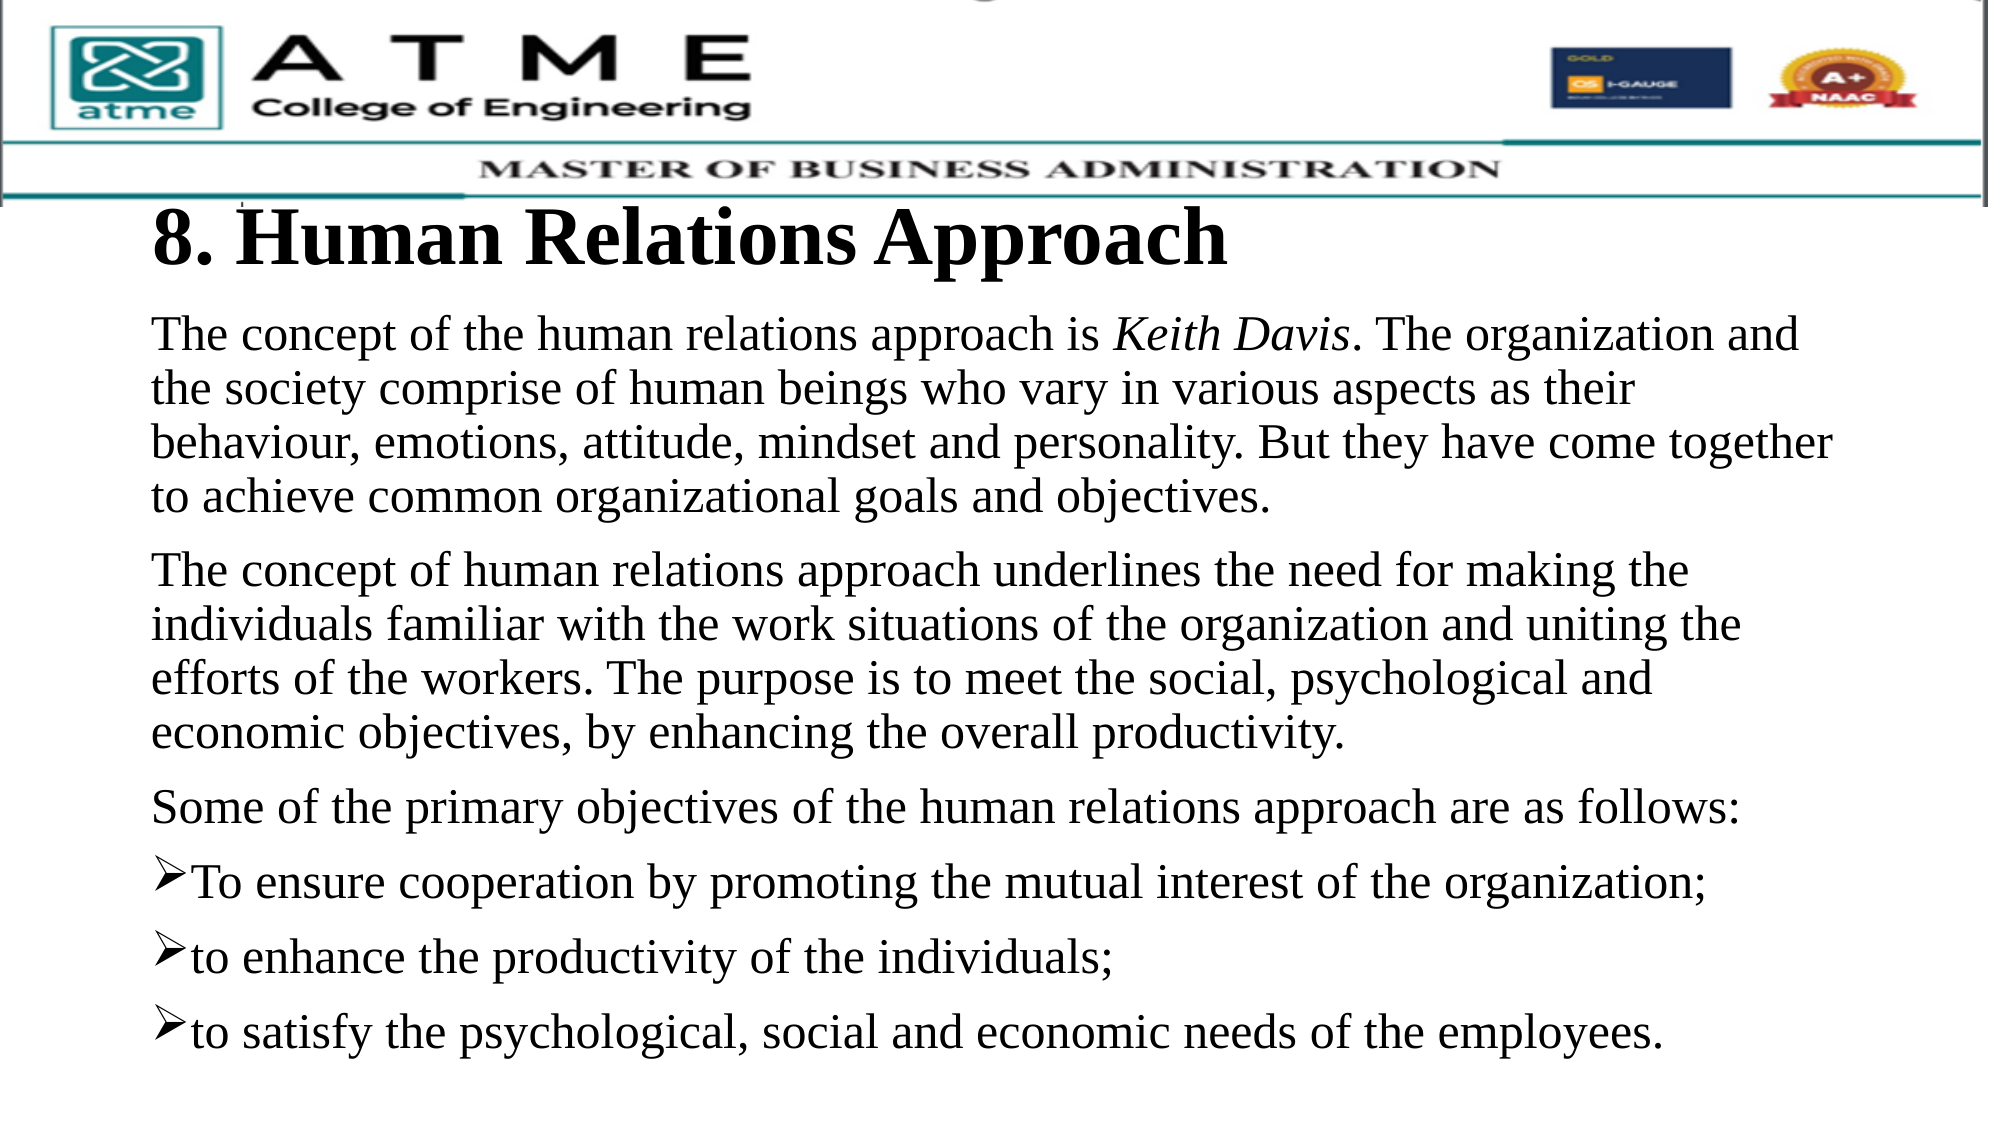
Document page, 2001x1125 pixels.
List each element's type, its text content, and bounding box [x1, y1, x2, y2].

title 8. Human Relations Approach [137, 179, 1863, 397]
list The concept of the human relations approach is Keith Davis. The organization and the society comprise of human beings who vary in various aspects as their behaviour, emotions, attitude, mindset and personality. But they have come together to achieve common organizational goals and objectives. The concept of human relations approach underlines the need for making the individuals familiar with the work situations of the organization and uniting the efforts of the workers. The purpose is to meet the social, psychological and economic objectives, by enhancing the overall productivity. Some of the primary objectives of the human relations approach are as follows: To ensure cooperation by promoting the mutual interest of the organization; to enhance the productivity of the individuals; to satisfy the psychological, social and economic needs of the employees. [135, 299, 1861, 1096]
picture [0, 0, 1988, 207]
